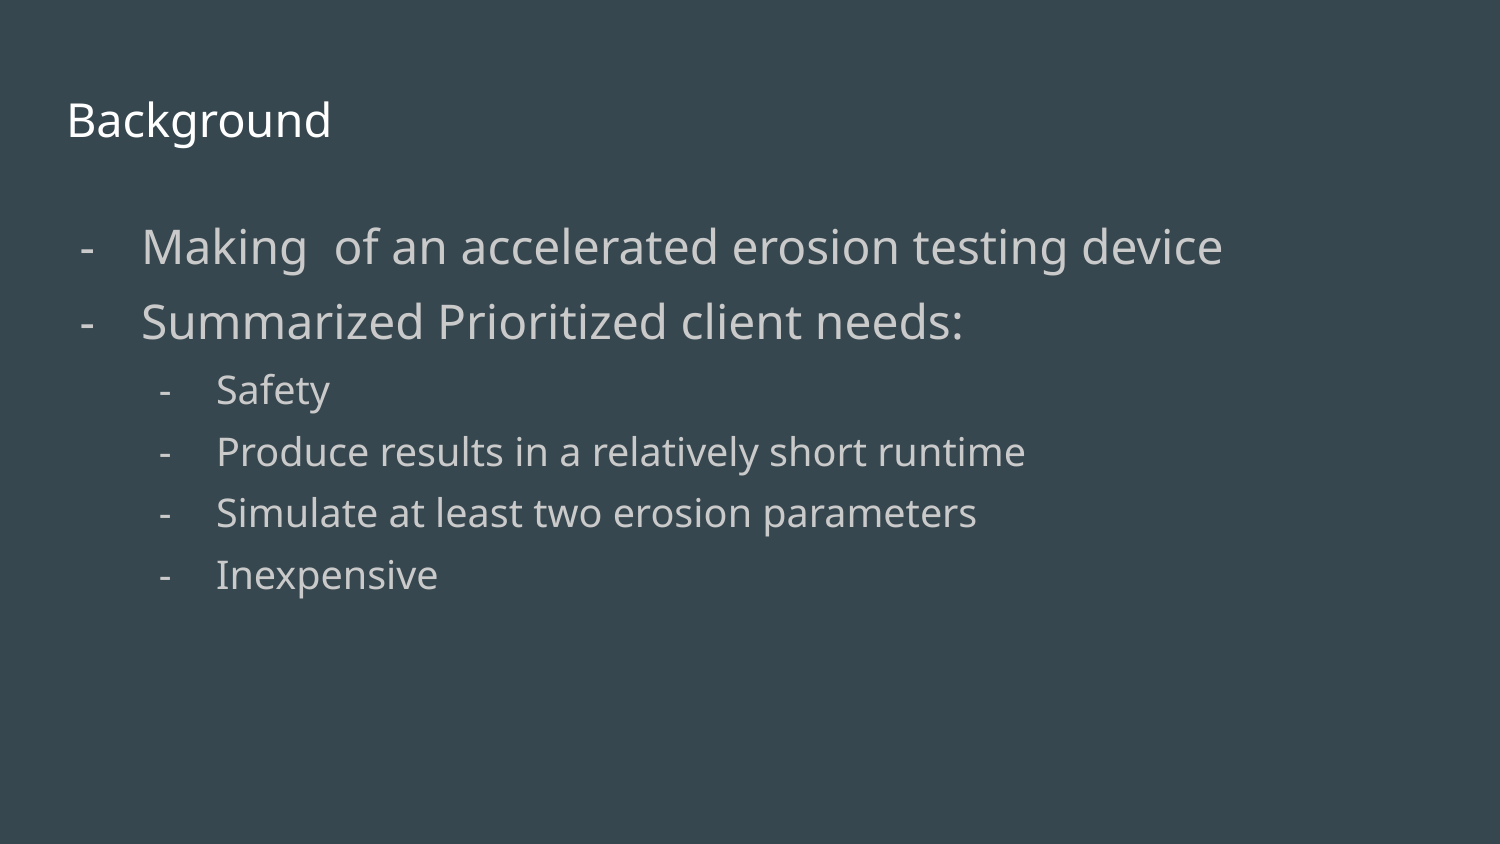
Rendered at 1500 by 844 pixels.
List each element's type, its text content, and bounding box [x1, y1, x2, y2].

list Making of an accelerated erosion testing device Summarized Prioritized client needs: Safety Produce results in a relatively short runtime Simulate at least two erosion parameters Inexpensive [51, 189, 1449, 750]
title Background [51, 72, 1449, 167]
